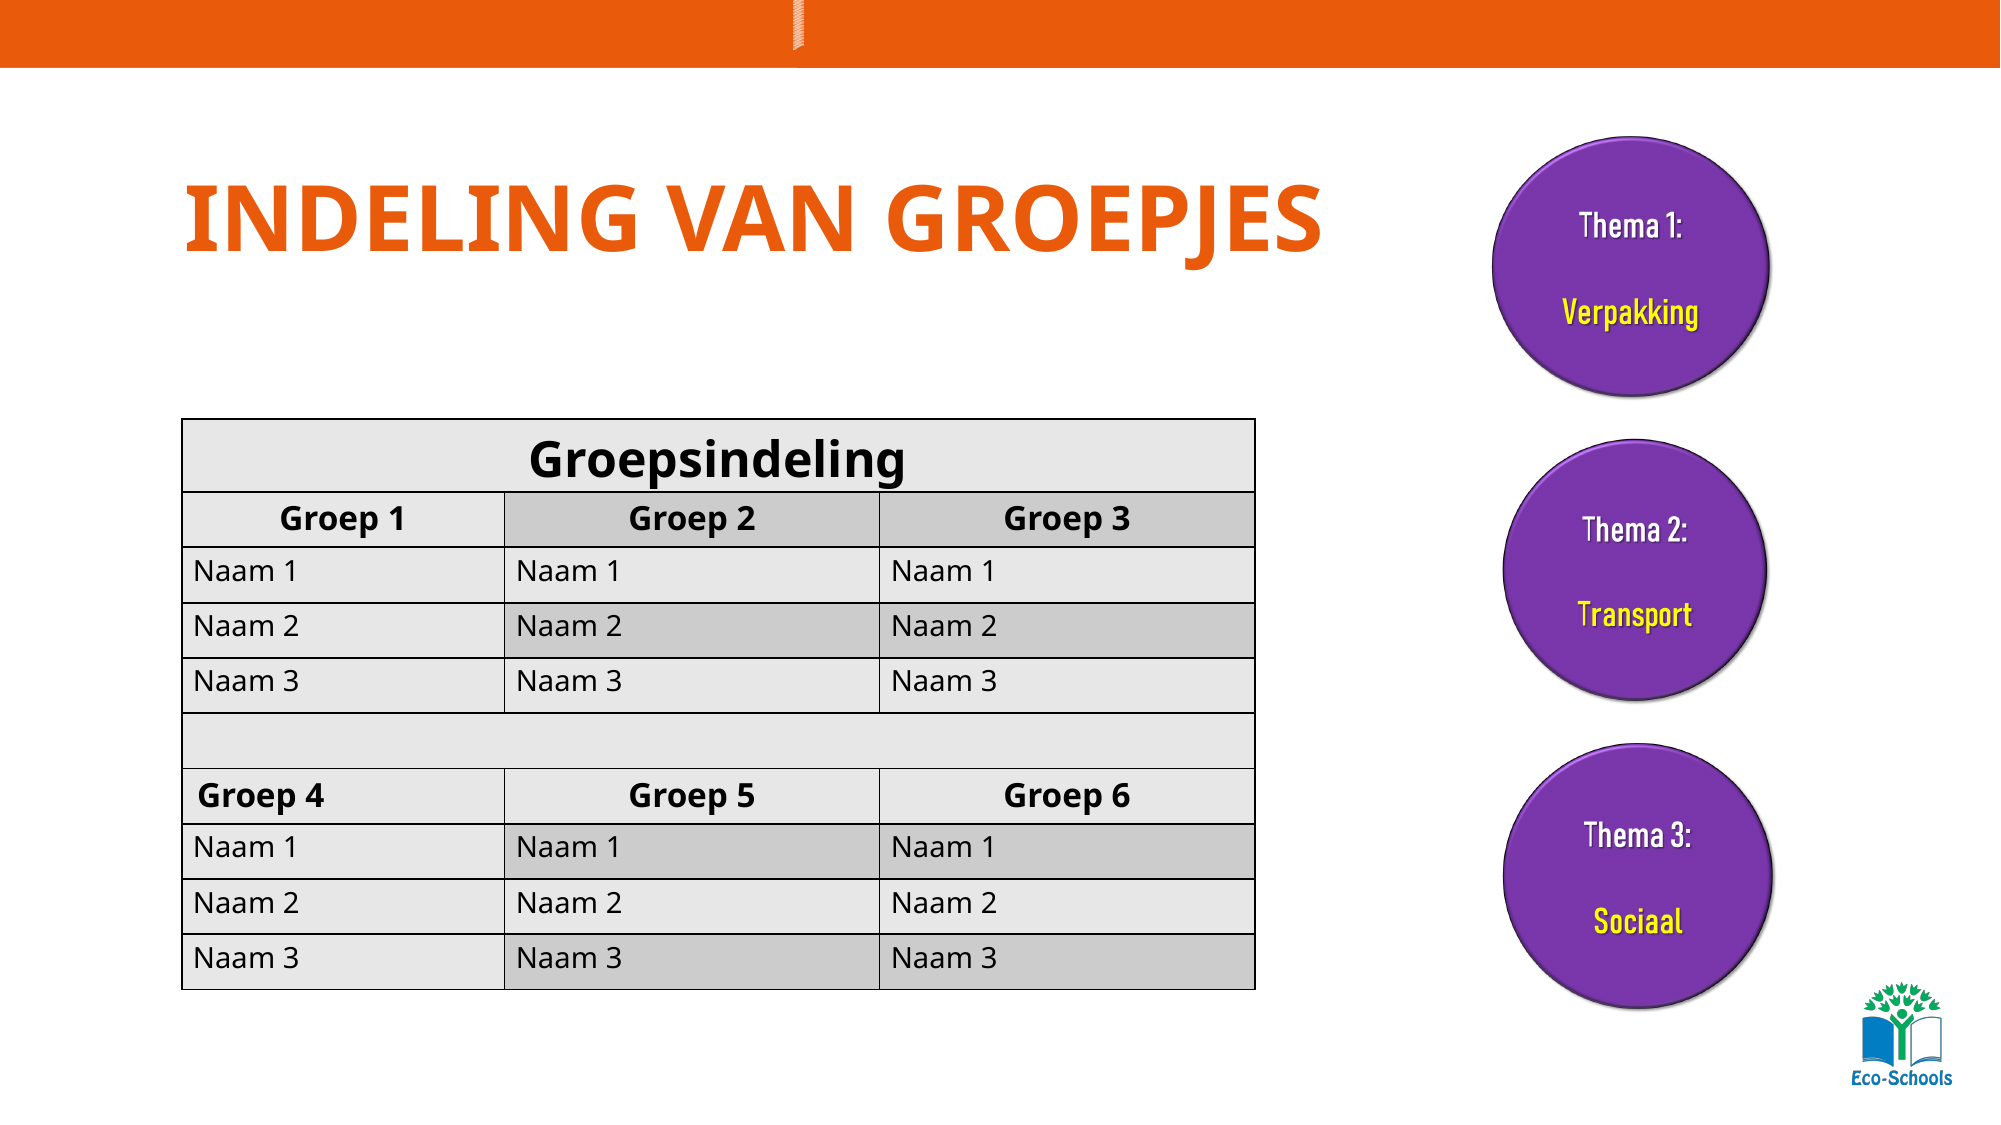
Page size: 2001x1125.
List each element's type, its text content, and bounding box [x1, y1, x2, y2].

table_cell Naam 2 [880, 604, 1254, 657]
table_cell Naam 2 [183, 880, 504, 933]
table_cell [183, 714, 1254, 768]
title Indeling van groepjes [169, 133, 1489, 280]
picture [1500, 740, 1779, 1015]
table_cell Groep 4 [183, 769, 504, 823]
table_cell Naam 2 [505, 880, 879, 933]
table_cell Naam 3 [880, 935, 1254, 989]
table_cell Naam 3 [183, 935, 504, 989]
table_cell Groep 1 [183, 493, 504, 546]
table_cell Naam 2 [880, 880, 1254, 933]
picture [793, 0, 804, 50]
table_cell Naam 3 [505, 935, 879, 989]
picture [1852, 982, 1952, 1085]
table_cell Groep 3 [880, 493, 1254, 546]
table_cell Naam 3 [183, 659, 504, 712]
table_cell Groep 6 [880, 769, 1254, 823]
table_cell Naam 1 [183, 825, 504, 878]
table_cell Naam 2 [183, 604, 504, 657]
table_cell Groep 2 [505, 493, 879, 546]
table_cell Naam 2 [505, 604, 879, 657]
table_cell Naam 1 [505, 825, 879, 878]
table_cell Naam 1 [505, 548, 879, 602]
table_cell Naam 3 [505, 659, 879, 712]
table_header Groepsindeling [183, 420, 1254, 491]
picture [1500, 436, 1773, 707]
table_cell Groep 5 [505, 769, 879, 823]
table_cell Naam 1 [880, 825, 1254, 878]
table_cell Naam 3 [880, 659, 1254, 712]
table_cell Naam 1 [183, 548, 504, 602]
picture [1489, 133, 1776, 403]
table_cell Naam 1 [880, 548, 1254, 602]
